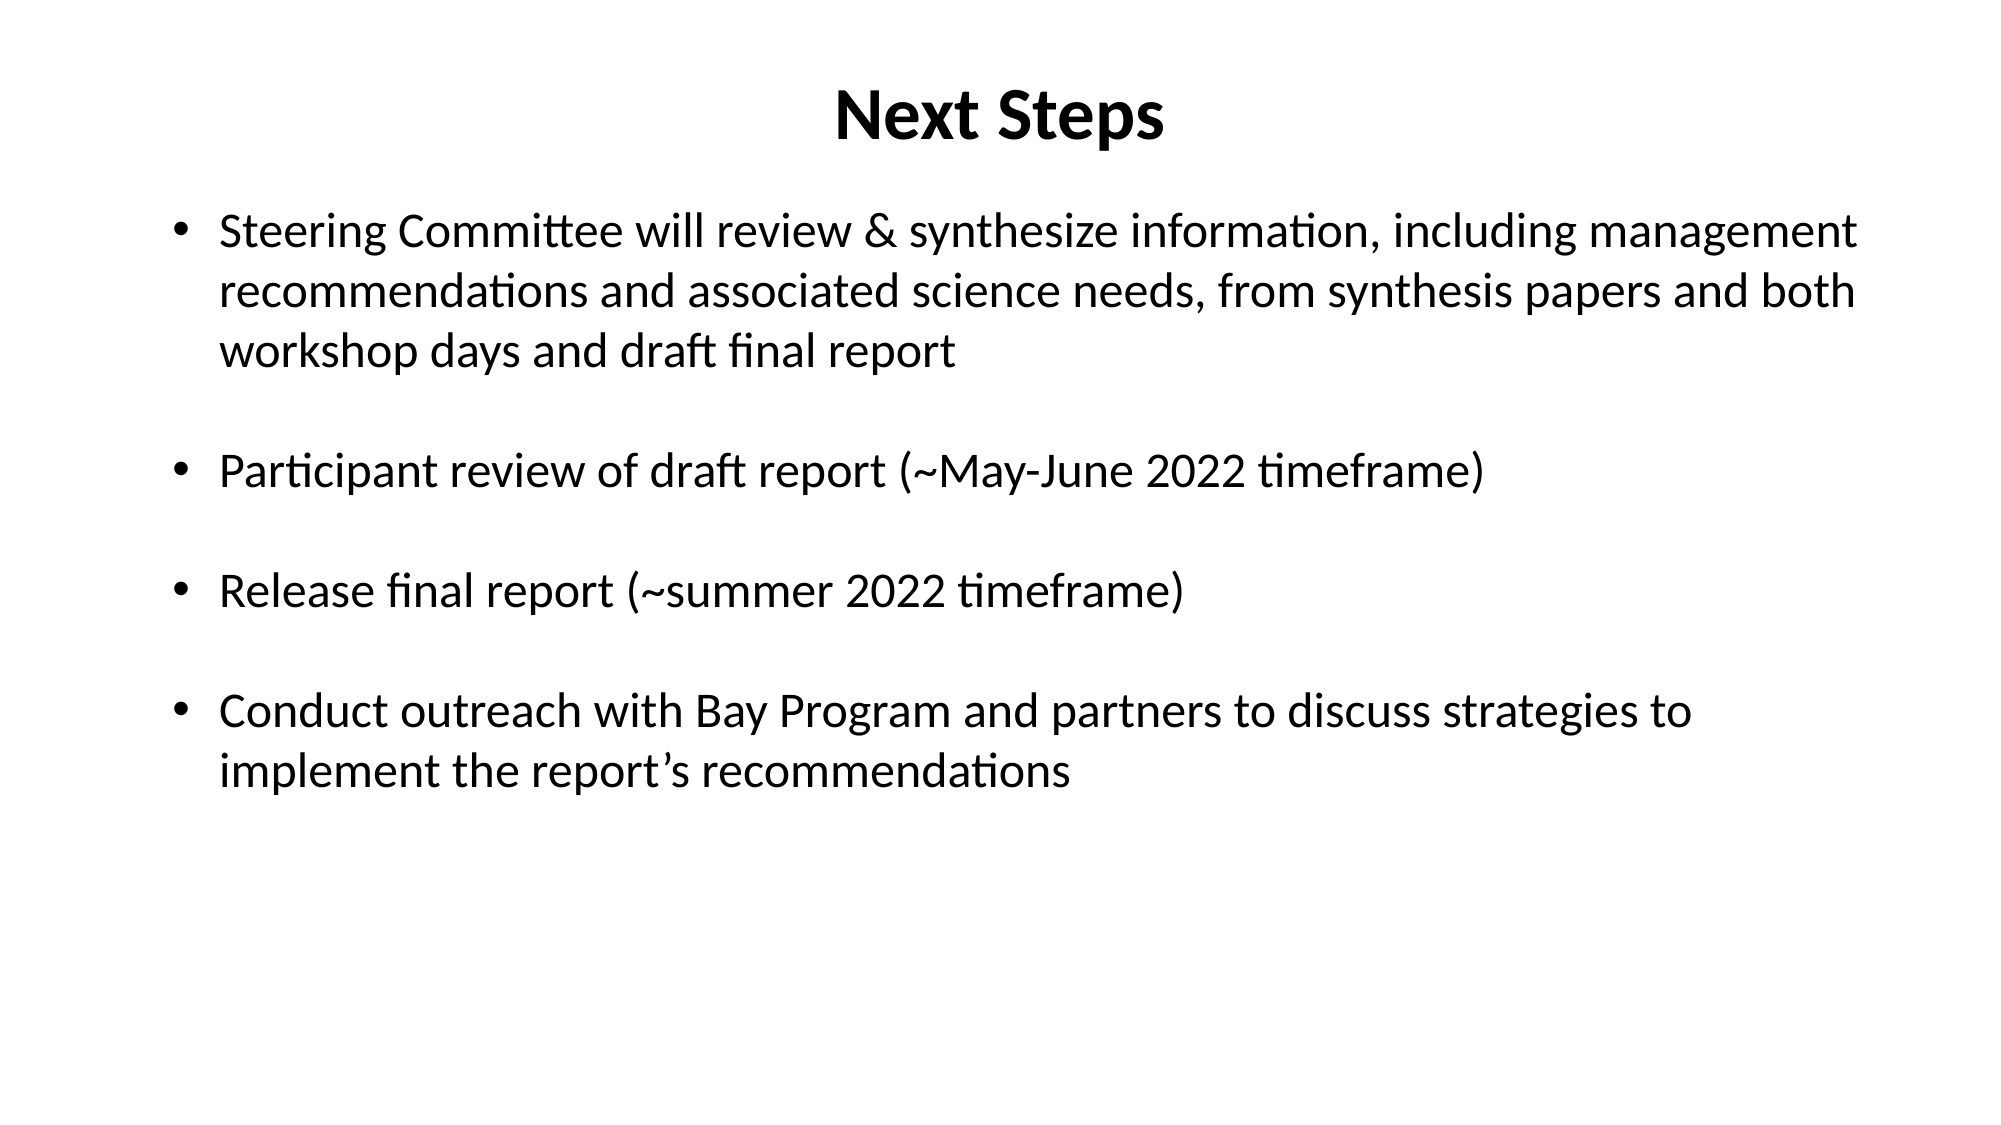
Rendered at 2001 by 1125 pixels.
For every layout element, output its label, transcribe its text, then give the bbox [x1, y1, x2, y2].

title Next Steps [84, 40, 1916, 191]
text_box Steering Committee will review & synthesize information, including management recommendations and associated science needs, from synthesis papers and both workshop days and draft final report Participant review of draft report (~May-June 2022 timeframe) Release final report (~summer 2022 timeframe) Conduct outreach with Bay Program and partners to discuss strategies to implement the report’s recommendations [157, 190, 1939, 806]
